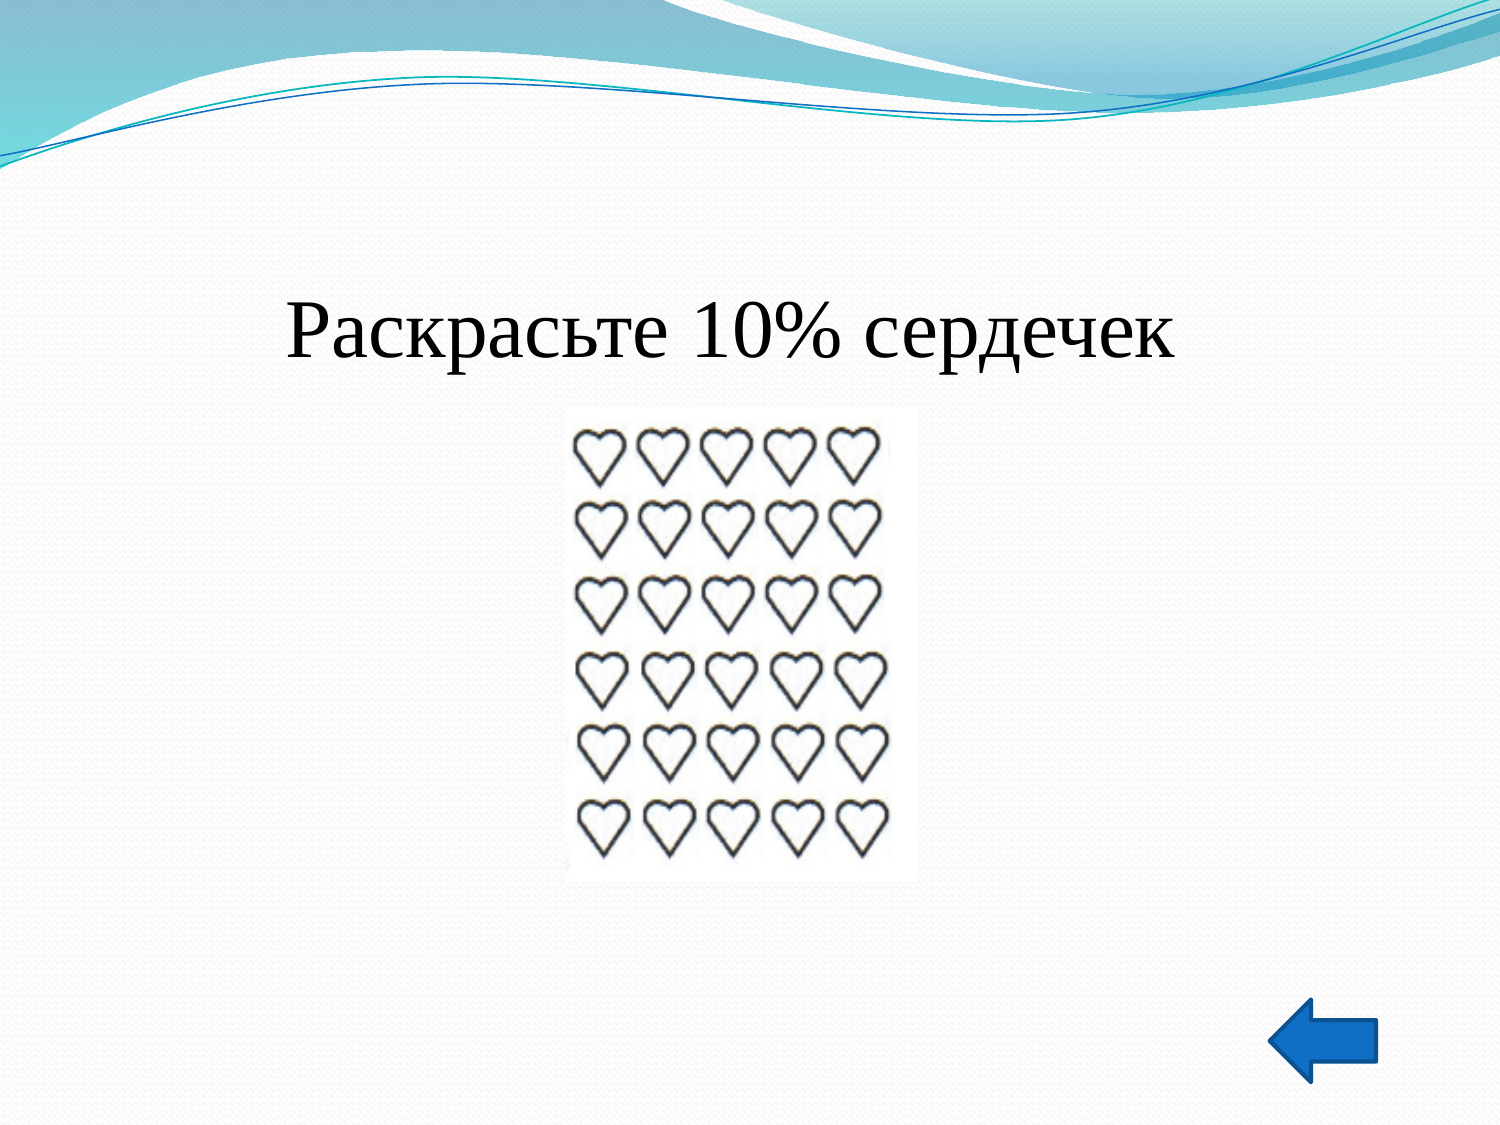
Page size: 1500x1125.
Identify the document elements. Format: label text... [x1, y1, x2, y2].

picture [564, 408, 918, 882]
text_box [1267, 997, 1379, 1085]
text_box Раскрасьте 10% сердечек [270, 267, 1213, 382]
